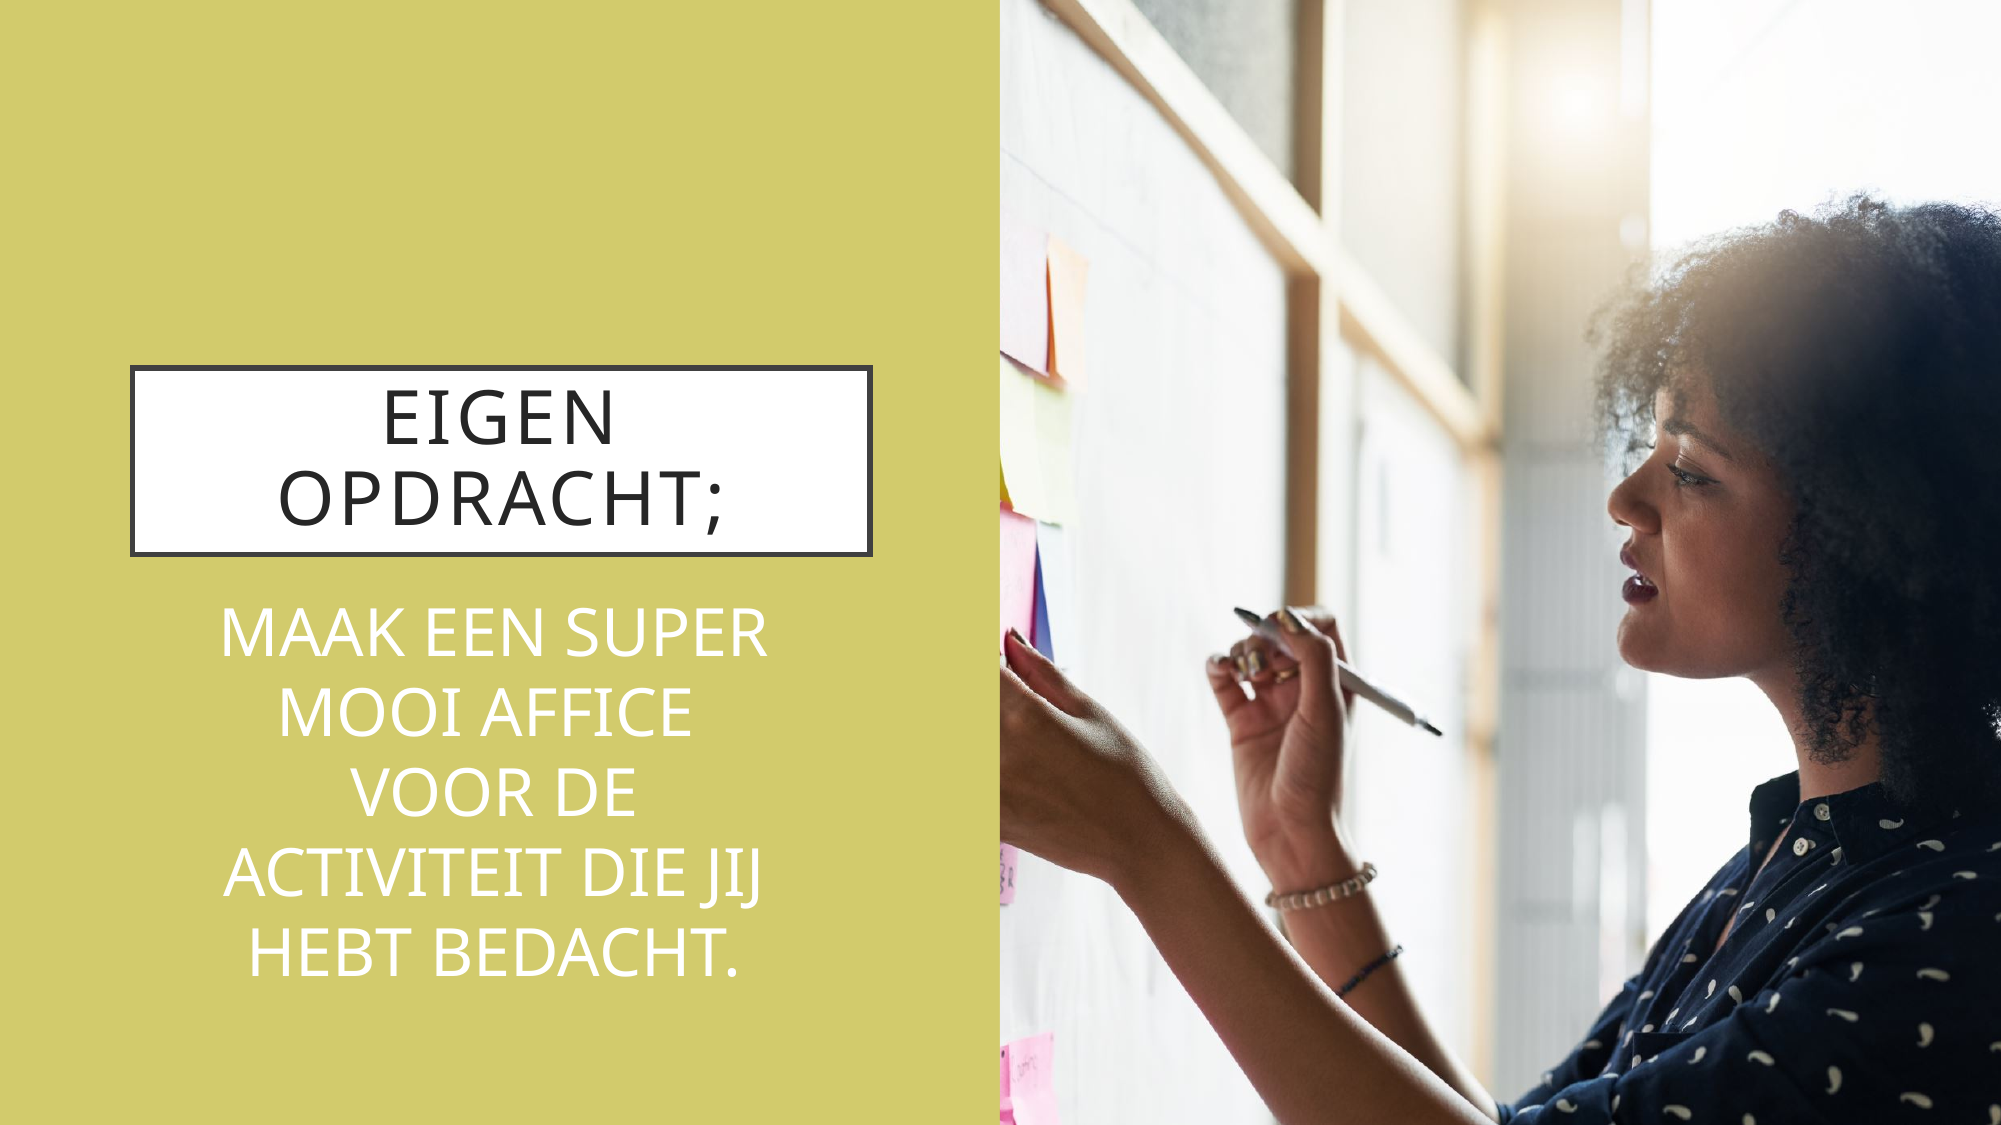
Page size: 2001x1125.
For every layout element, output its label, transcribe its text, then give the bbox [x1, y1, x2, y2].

list MAAK EEN SUPER MOOI AFFICE VOOR DE ACTIVITEIT DIE JIJ HEBT BEDACHT. [183, 582, 806, 943]
title EIGEN OPDRACHT; [130, 365, 873, 557]
picture [999, 0, 2001, 1125]
